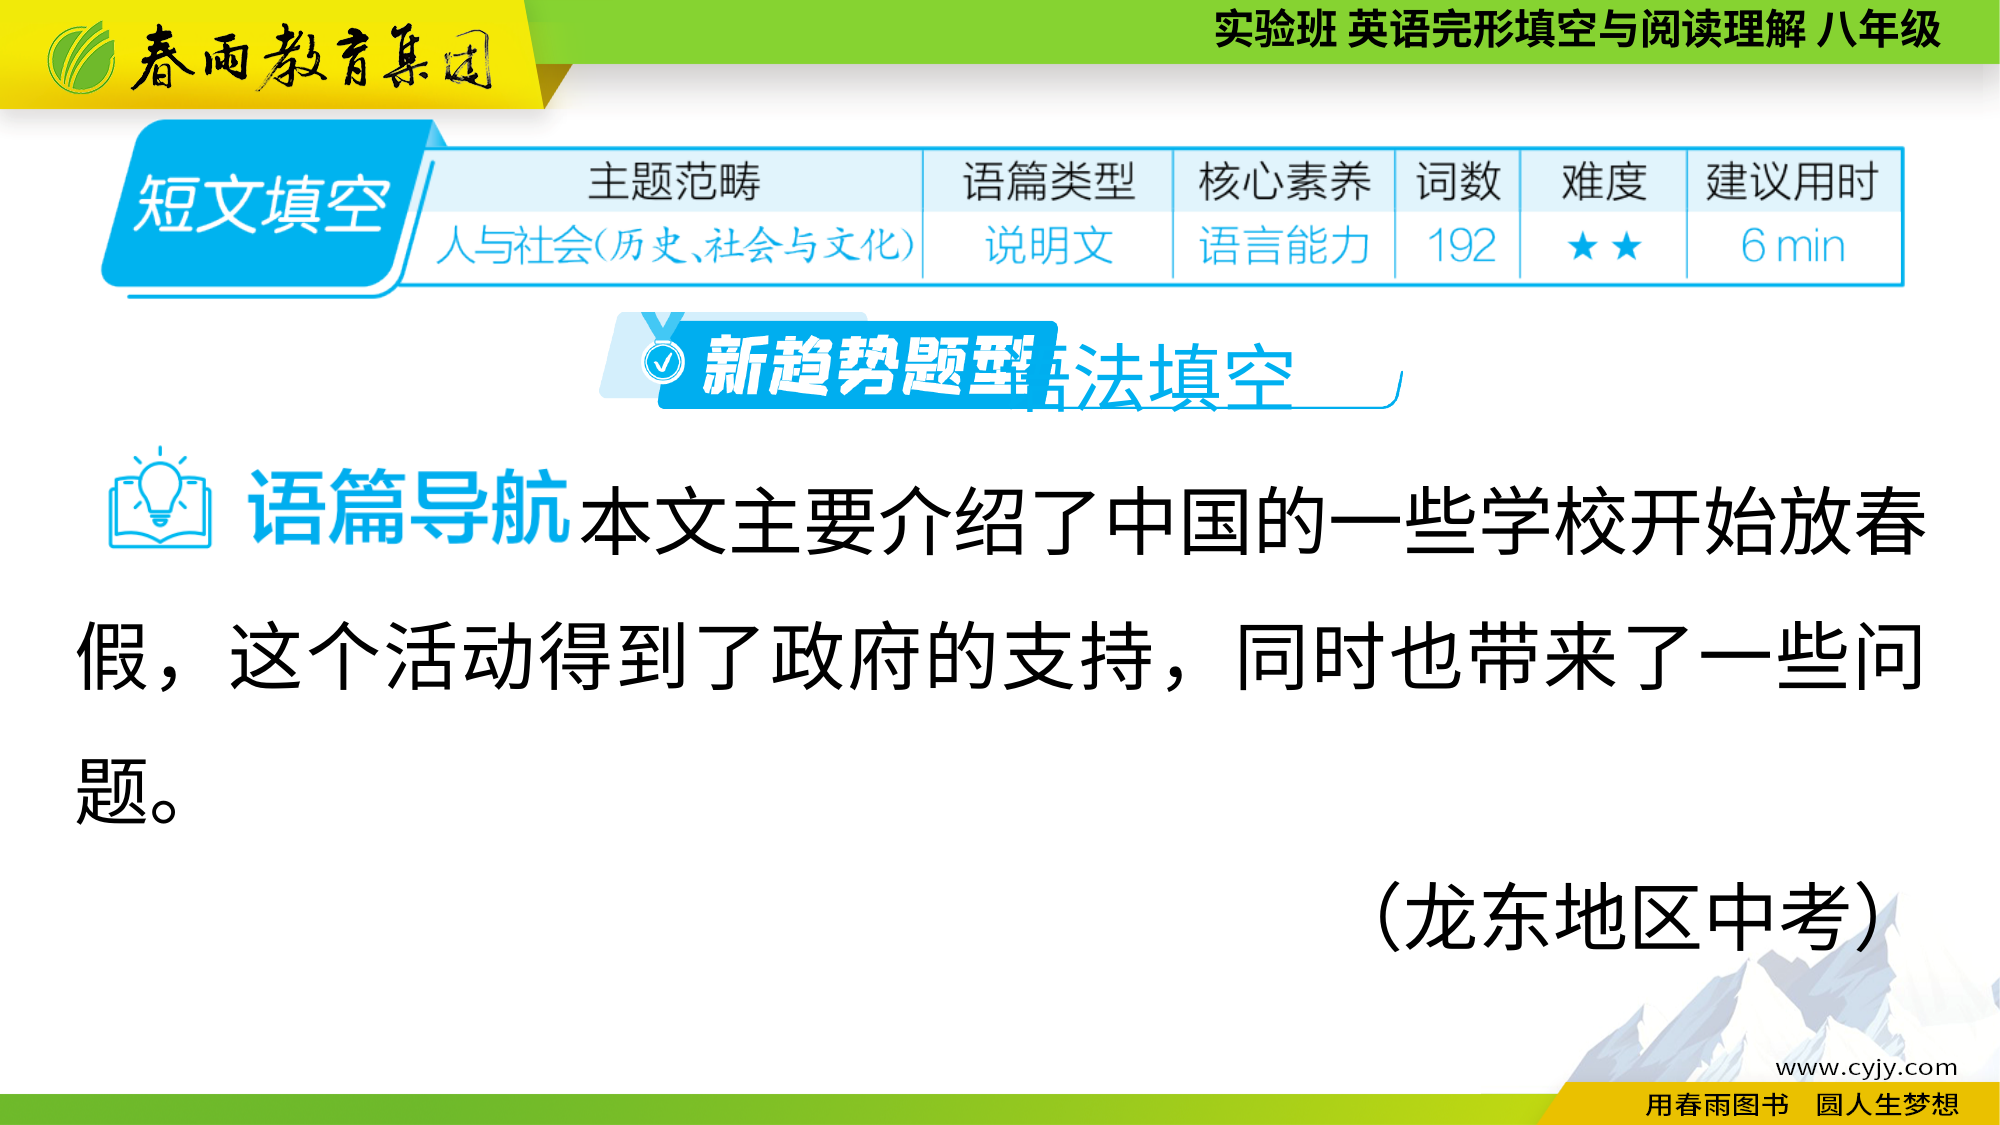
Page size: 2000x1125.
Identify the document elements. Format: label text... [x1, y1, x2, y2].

text_box 语法填空 [143, 278, 1949, 429]
picture [0, 0, 2000, 1125]
list （龙东地区中考） [59, 842, 1944, 953]
text_box 本文主要介绍了中国的一些学校开始放春假，这个活动得到了政府的支持，同时也带来了一些问题。 [59, 421, 1944, 842]
